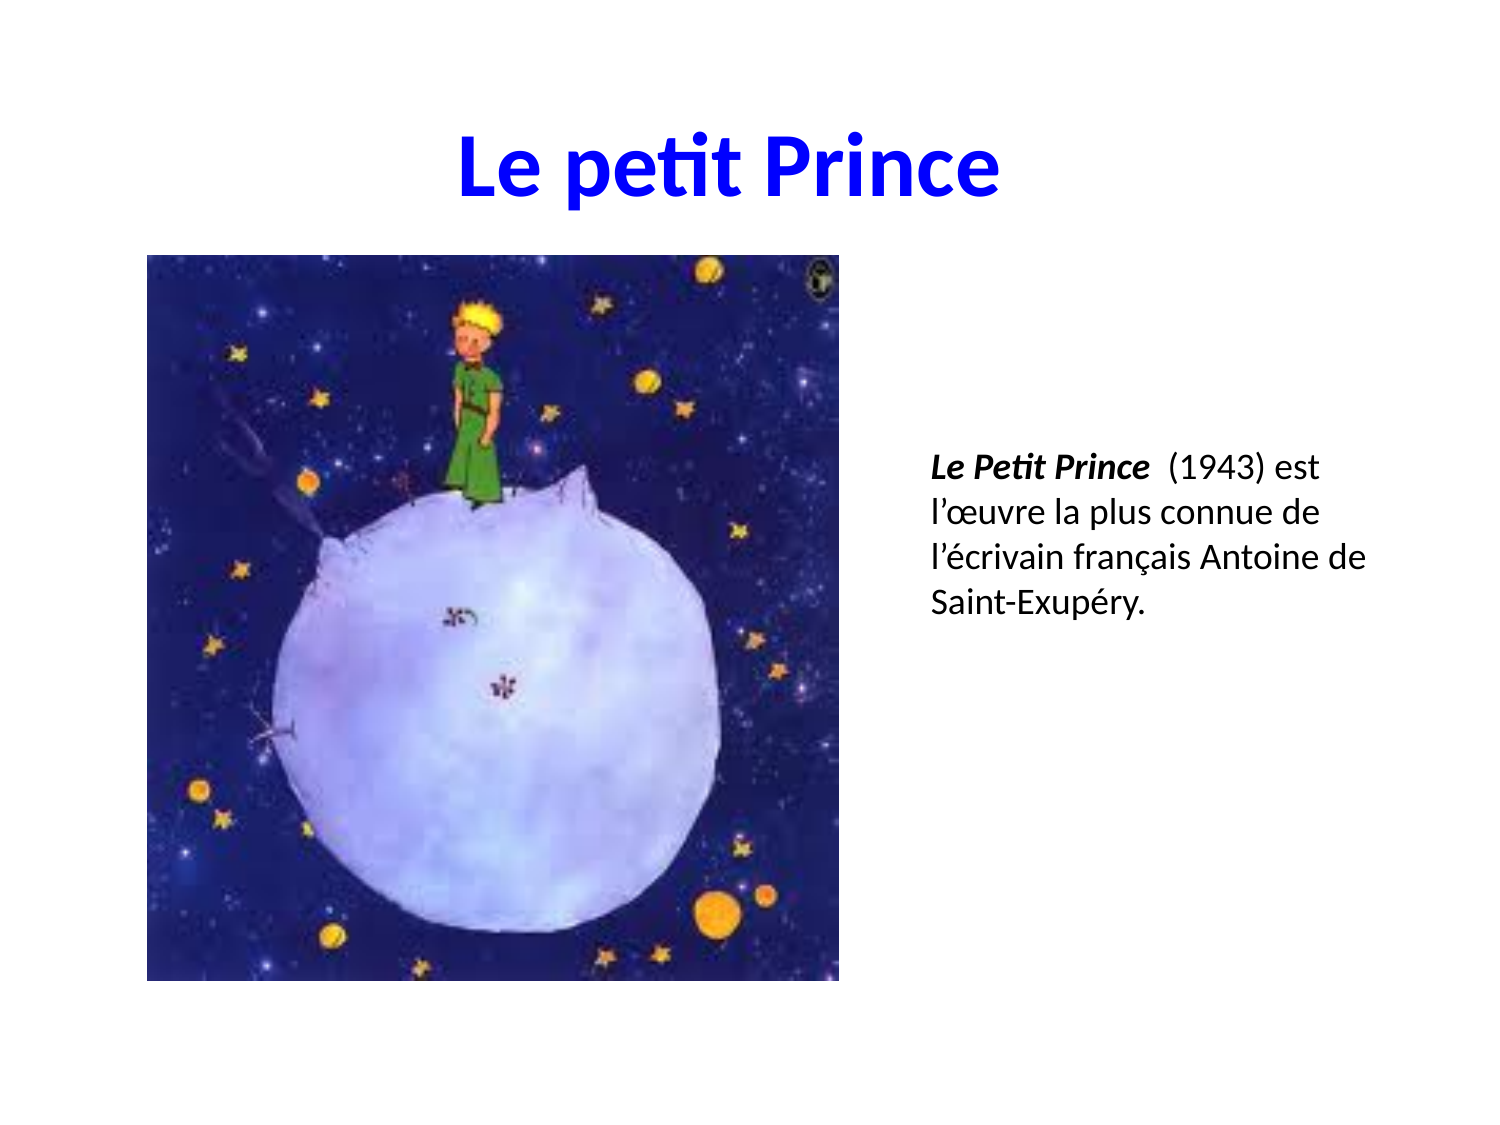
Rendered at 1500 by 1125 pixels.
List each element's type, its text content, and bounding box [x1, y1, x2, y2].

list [147, 255, 839, 982]
title Le petit Prince [54, 66, 1405, 255]
text_box Le Petit Prince (1943) est l’œuvre la plus connue de l’écrivain français Antoine de Saint-Exupéry. [916, 434, 1401, 630]
